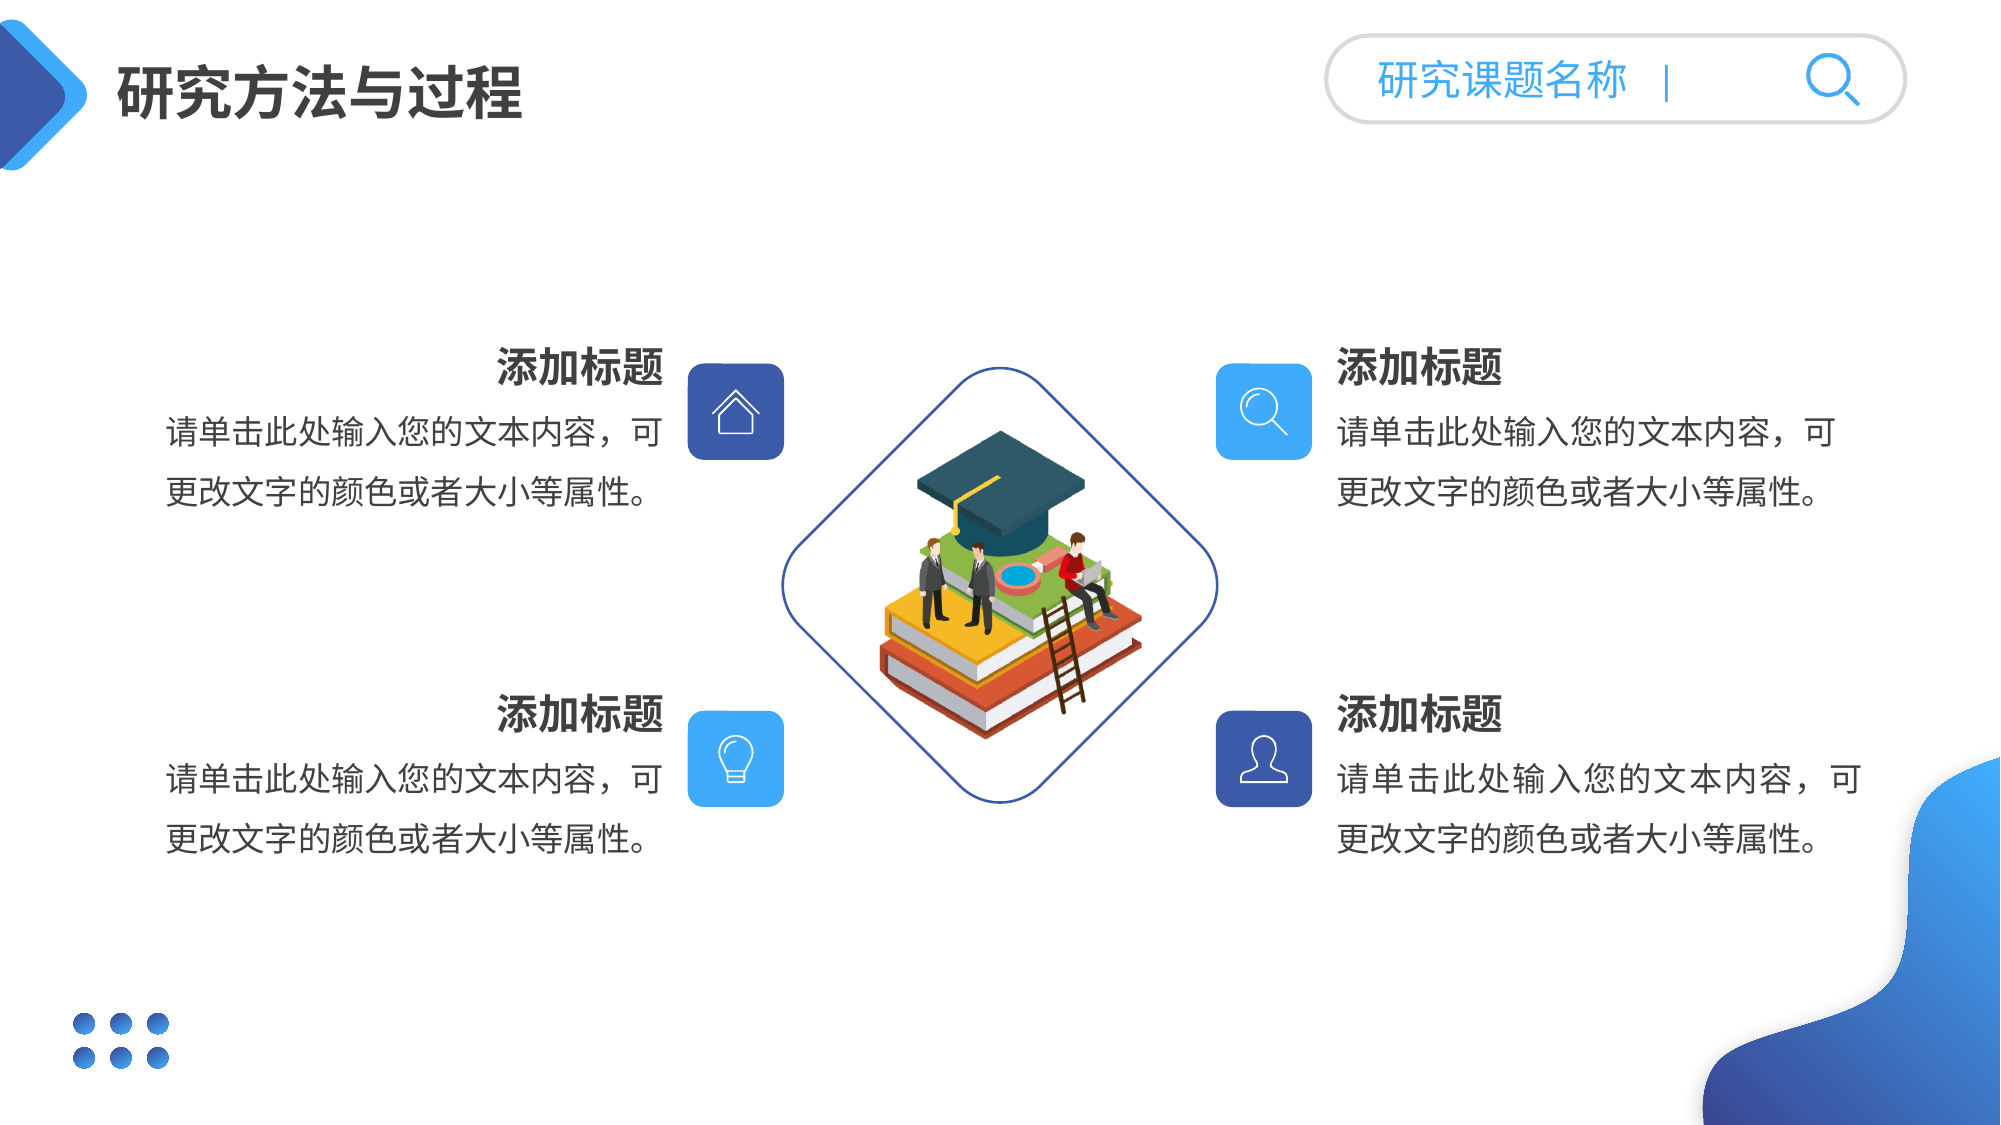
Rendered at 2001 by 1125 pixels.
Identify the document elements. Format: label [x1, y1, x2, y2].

text_box [139, 680, 679, 861]
text_box [687, 363, 785, 461]
text_box [1321, 680, 1880, 861]
text_box [1190, 531, 1220, 639]
picture [814, 400, 1186, 771]
text_box [780, 532, 809, 639]
text_box [136, 333, 679, 514]
text_box [687, 710, 785, 808]
text_box [0, 35, 542, 157]
text_box [943, 365, 1057, 398]
text_box [1215, 710, 1313, 808]
text_box [73, 1012, 169, 1069]
text_box [1215, 363, 1313, 461]
text_box [950, 779, 1051, 805]
text_box [1325, 35, 1906, 123]
text_box [1702, 757, 2000, 1125]
text_box [1321, 333, 1853, 514]
